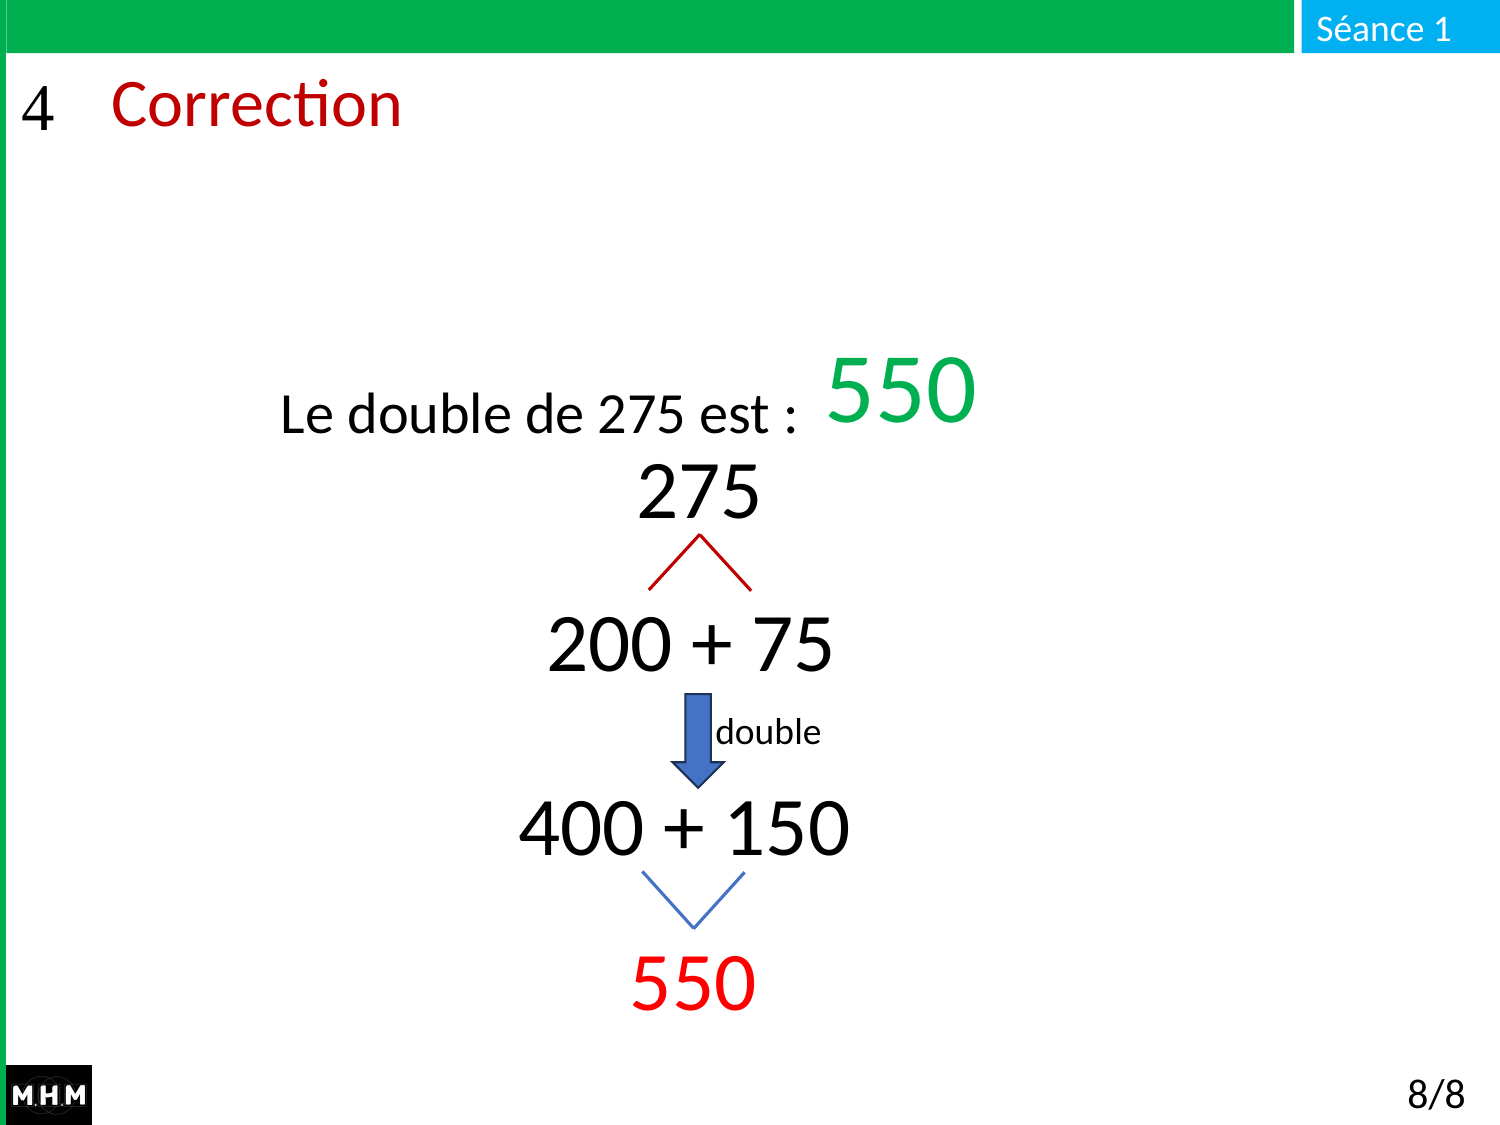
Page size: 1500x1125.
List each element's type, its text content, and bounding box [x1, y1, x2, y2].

text_box 275 [611, 427, 789, 543]
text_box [648, 534, 752, 591]
text_box double [700, 699, 961, 760]
text_box 200 + 75 [331, 581, 1051, 696]
picture [6, 1065, 92, 1125]
title Correction [96, 60, 1391, 150]
text_box 400 + 150 [324, 764, 1044, 879]
text_box Le double de 275 est : … [266, 297, 875, 498]
text_box 550 [810, 314, 1018, 450]
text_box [642, 871, 745, 929]
text_box 550 [608, 919, 778, 1035]
list 8/8 [1373, 1064, 1500, 1125]
text_box [670, 696, 727, 764]
